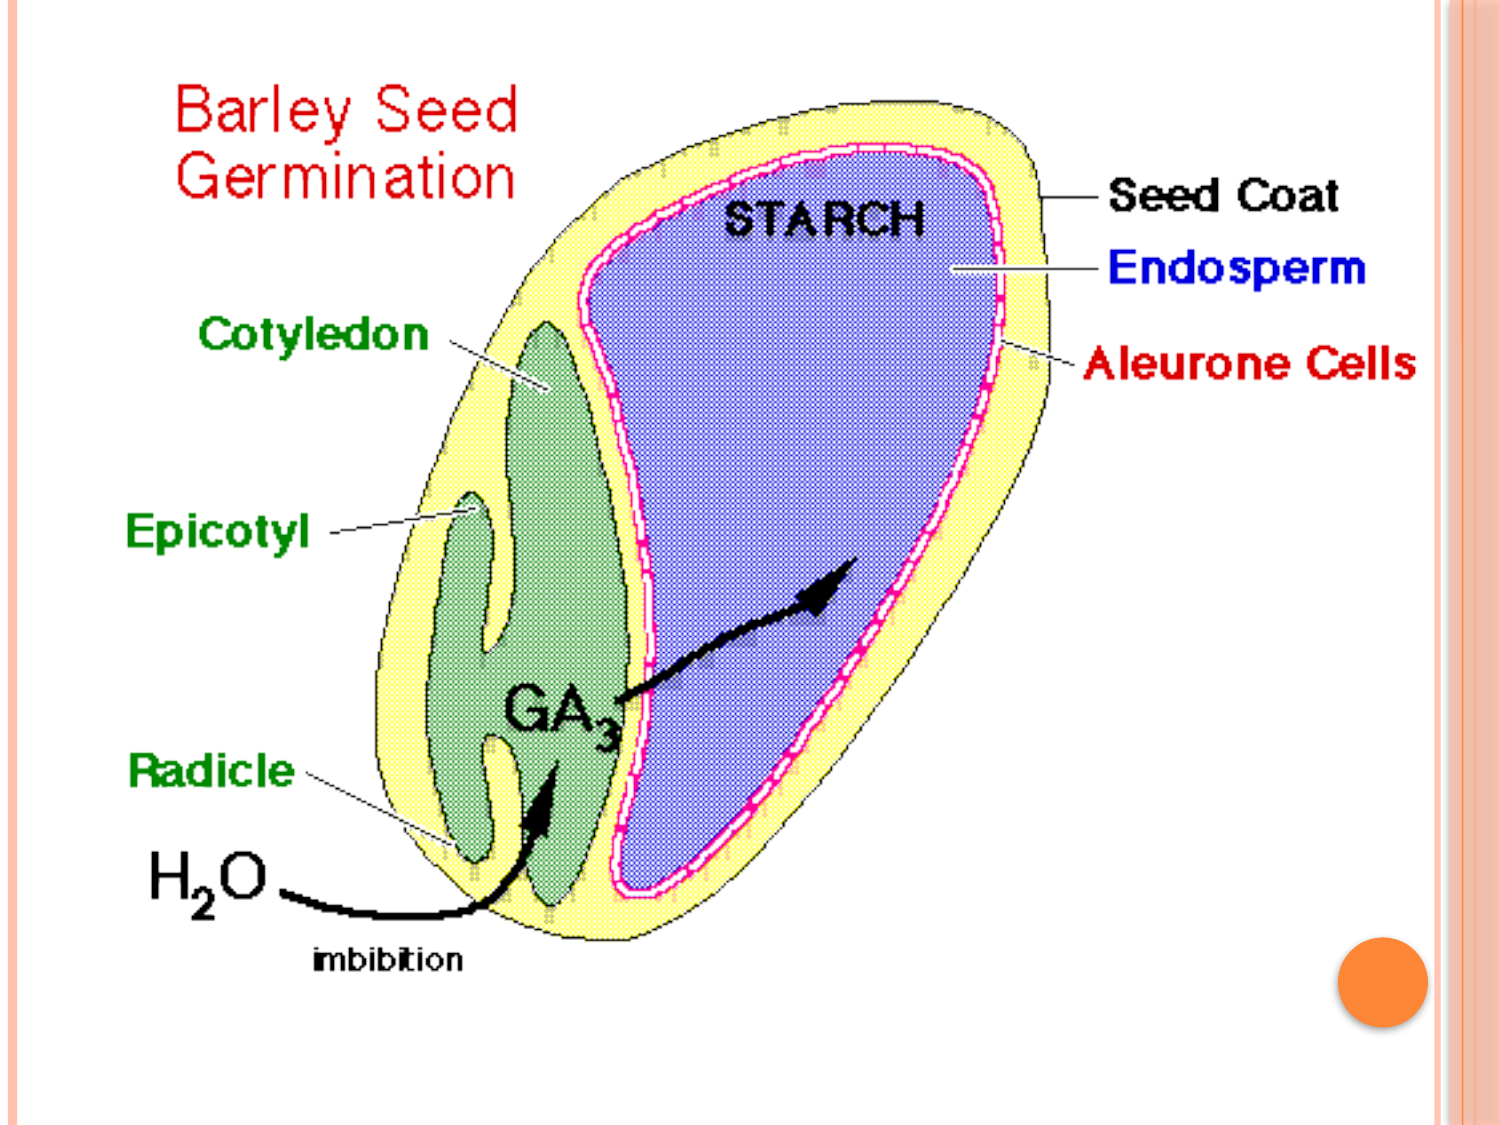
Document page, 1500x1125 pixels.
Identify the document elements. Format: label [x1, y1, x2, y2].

picture [111, 74, 1438, 994]
